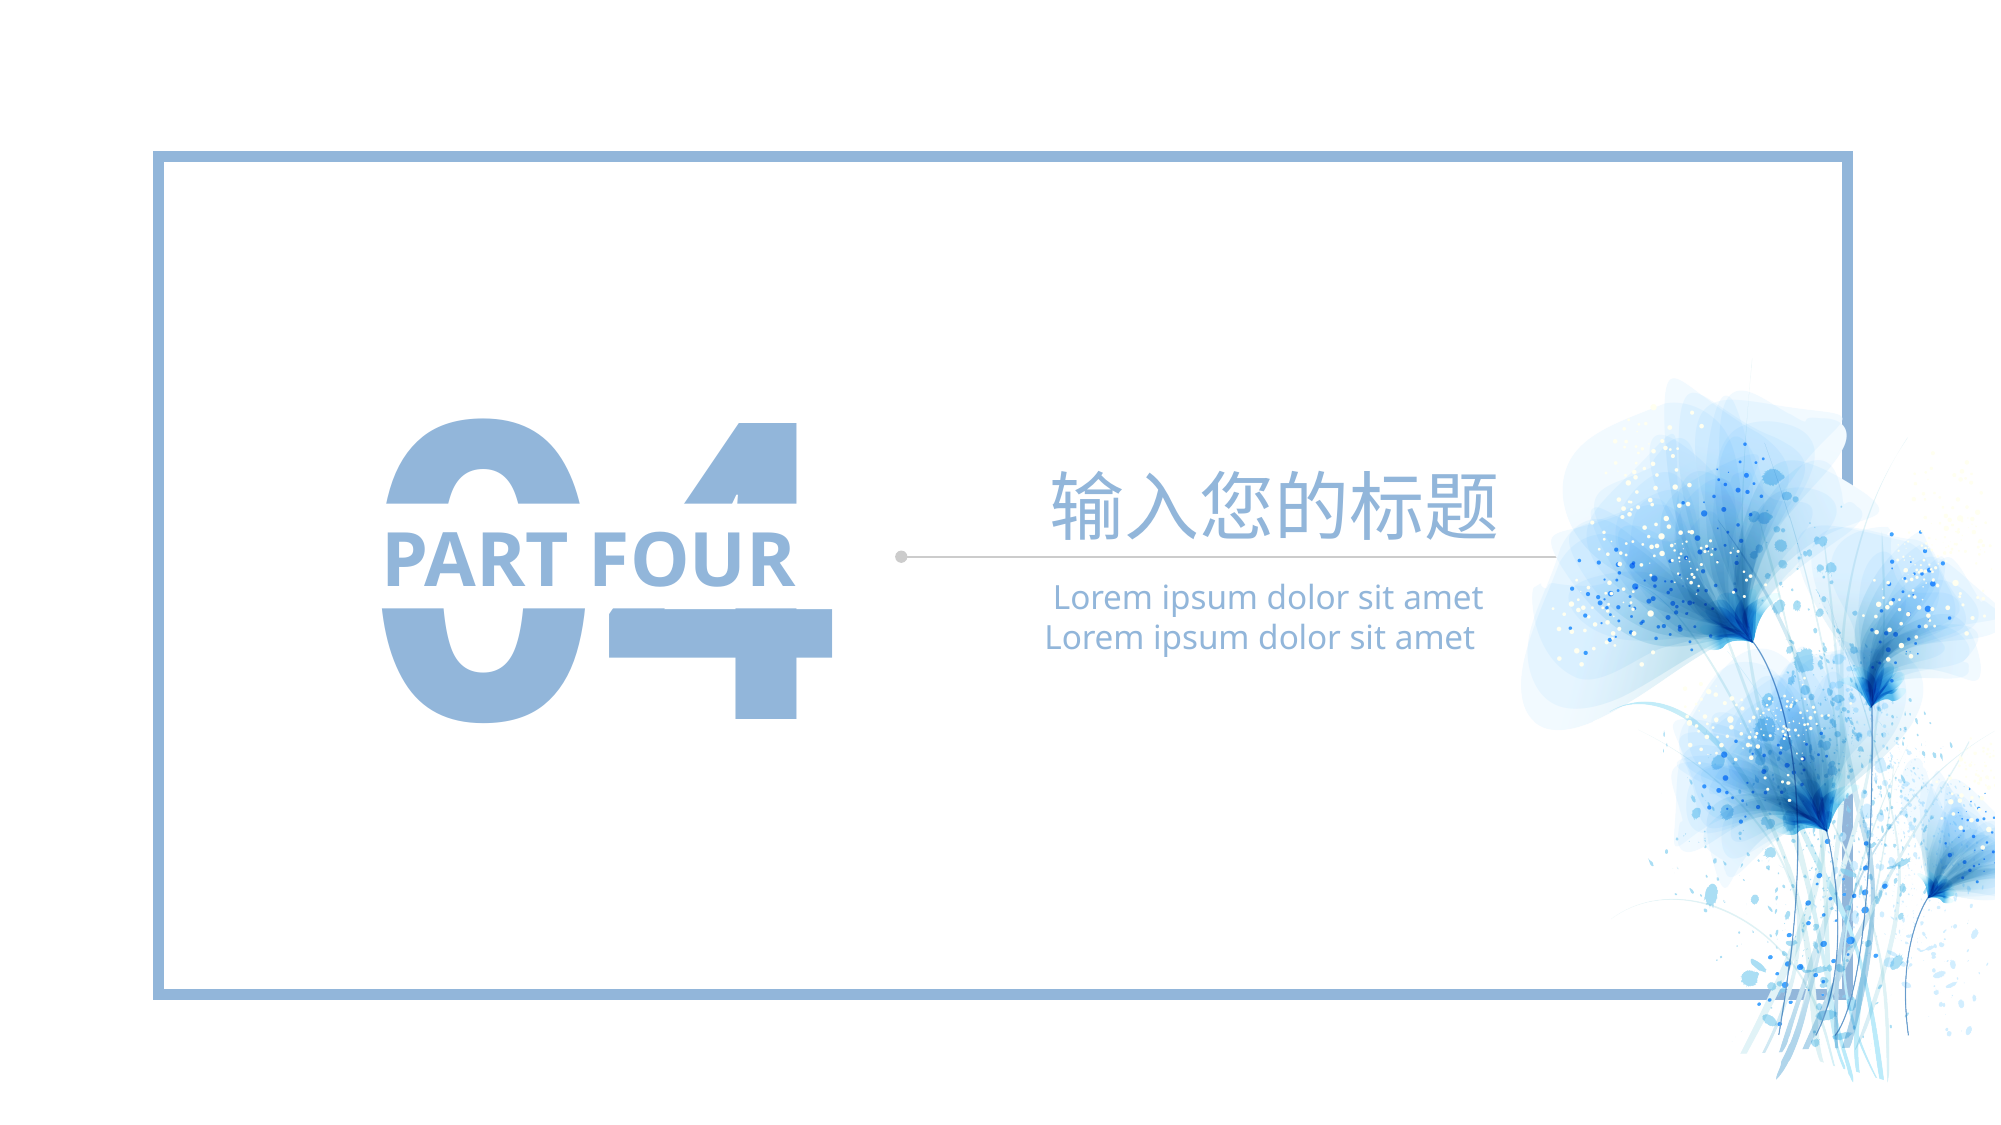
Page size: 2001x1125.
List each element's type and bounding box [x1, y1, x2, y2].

text_box [158, 155, 1848, 995]
picture [1375, 307, 1995, 1125]
